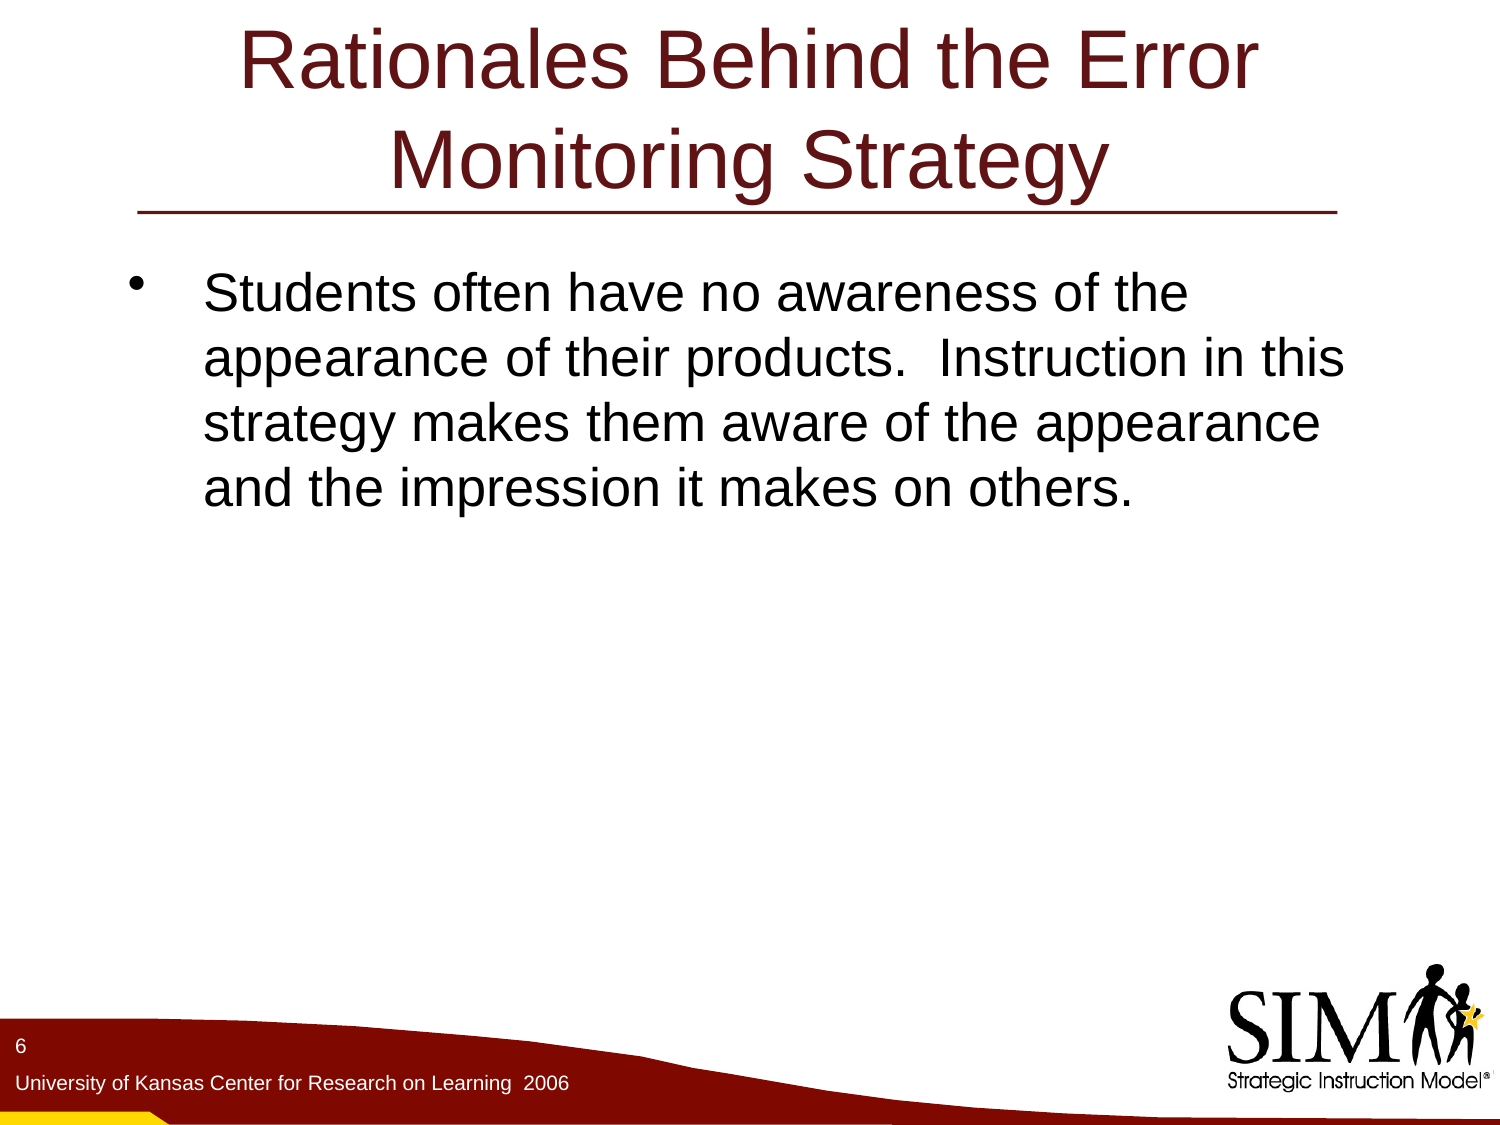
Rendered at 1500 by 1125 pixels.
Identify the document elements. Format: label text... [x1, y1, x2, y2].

title Rationales Behind the Error Monitoring Strategy [112, 74, 1388, 213]
slide_number 6 [0, 1024, 313, 1062]
footer University of Kansas Center for Research on Learning 2006 [0, 1062, 626, 1101]
list Students often have no awareness of the appearance of their products. Instruction in this strategy makes them aware of the appearance and the impression it makes on others. [112, 249, 1388, 901]
picture [1222, 948, 1500, 1108]
